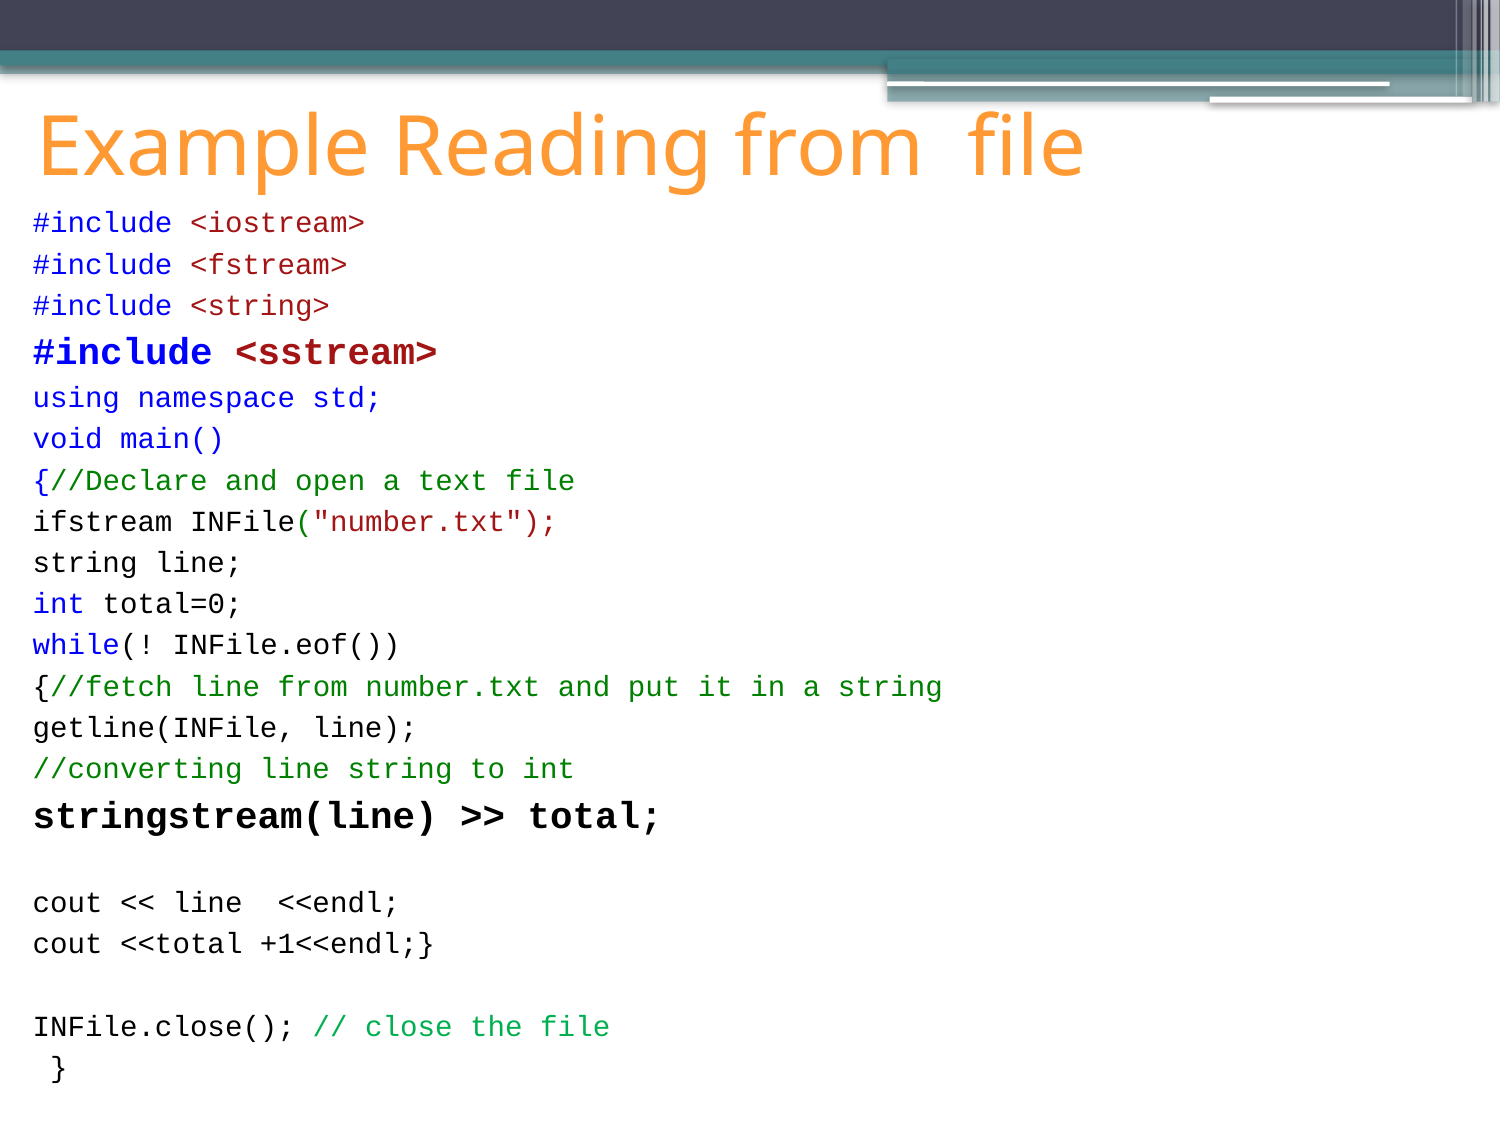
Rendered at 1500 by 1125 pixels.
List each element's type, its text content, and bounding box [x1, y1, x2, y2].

title Example Reading from file [0, 54, 1350, 196]
list #include <iostream> #include <fstream> #include <string> #include <sstream> using namespace std; void main() {//Declare and open a text file ifstream INFile("number.txt"); string line; int total=0; while(! INFile.eof()) {//fetch line from number.txt and put it in a string getline(INFile, line); //converting line string to int stringstream(line) >> total; cout << line <<endl; cout <<total +1<<endl;} INFile.close(); // close the file } [0, 196, 1425, 1079]
